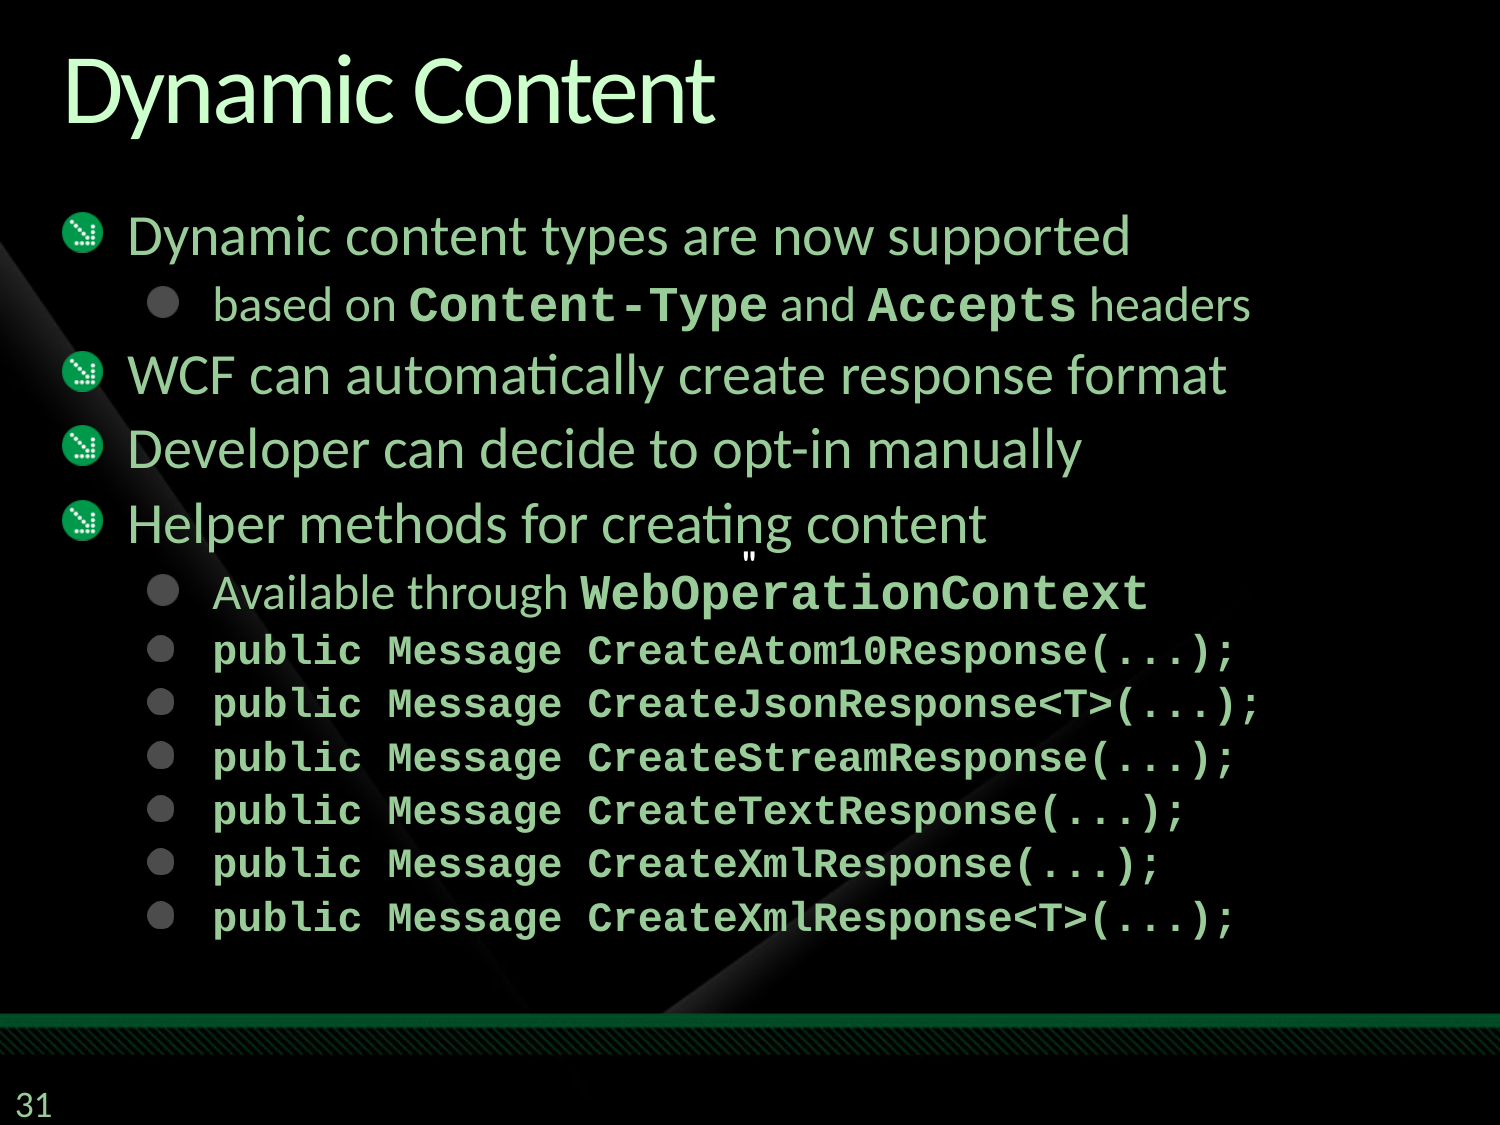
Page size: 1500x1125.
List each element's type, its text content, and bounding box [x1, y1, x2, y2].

picture [0, 0, 1500, 1125]
list Dynamic content types are now supported based on Content-Type and Accepts headers WCF can automatically create response format Developer can decide to opt-in manually Helper methods for creating content Available through WebOperationContext public Message CreateAtom10Response(...); public Message CreateJsonResponse<T>(...); public Message CreateStreamResponse(...); public Message CreateTextResponse(...); public Message CreateXmlResponse(...); public Message CreateXmlResponse<T>(...); [62, 205, 1438, 954]
slide_number 31 [0, 1072, 350, 1125]
title Dynamic Content [62, 37, 1438, 147]
text_box " [726, 532, 774, 592]
